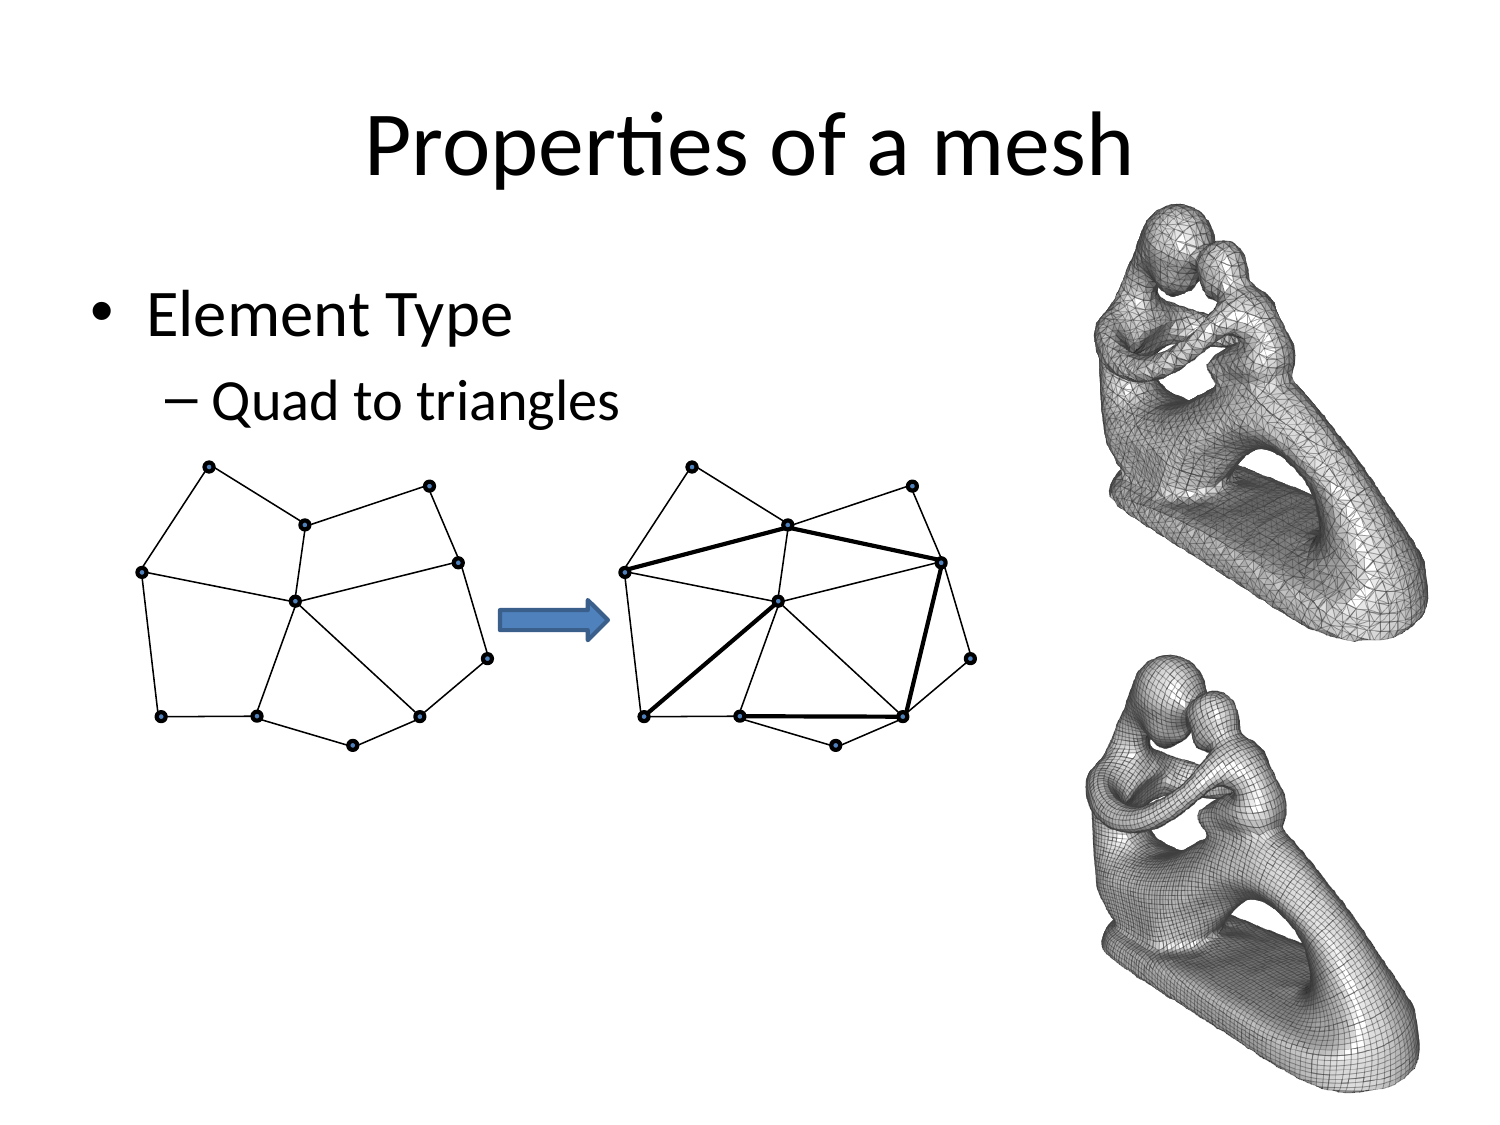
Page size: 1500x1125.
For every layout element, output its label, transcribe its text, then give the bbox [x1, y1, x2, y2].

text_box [620, 462, 976, 751]
list Element Type Quad to triangles [75, 262, 1019, 1005]
text_box [497, 598, 611, 643]
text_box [137, 462, 493, 751]
picture [1024, 199, 1477, 1101]
title Properties of a mesh [75, 45, 1425, 233]
